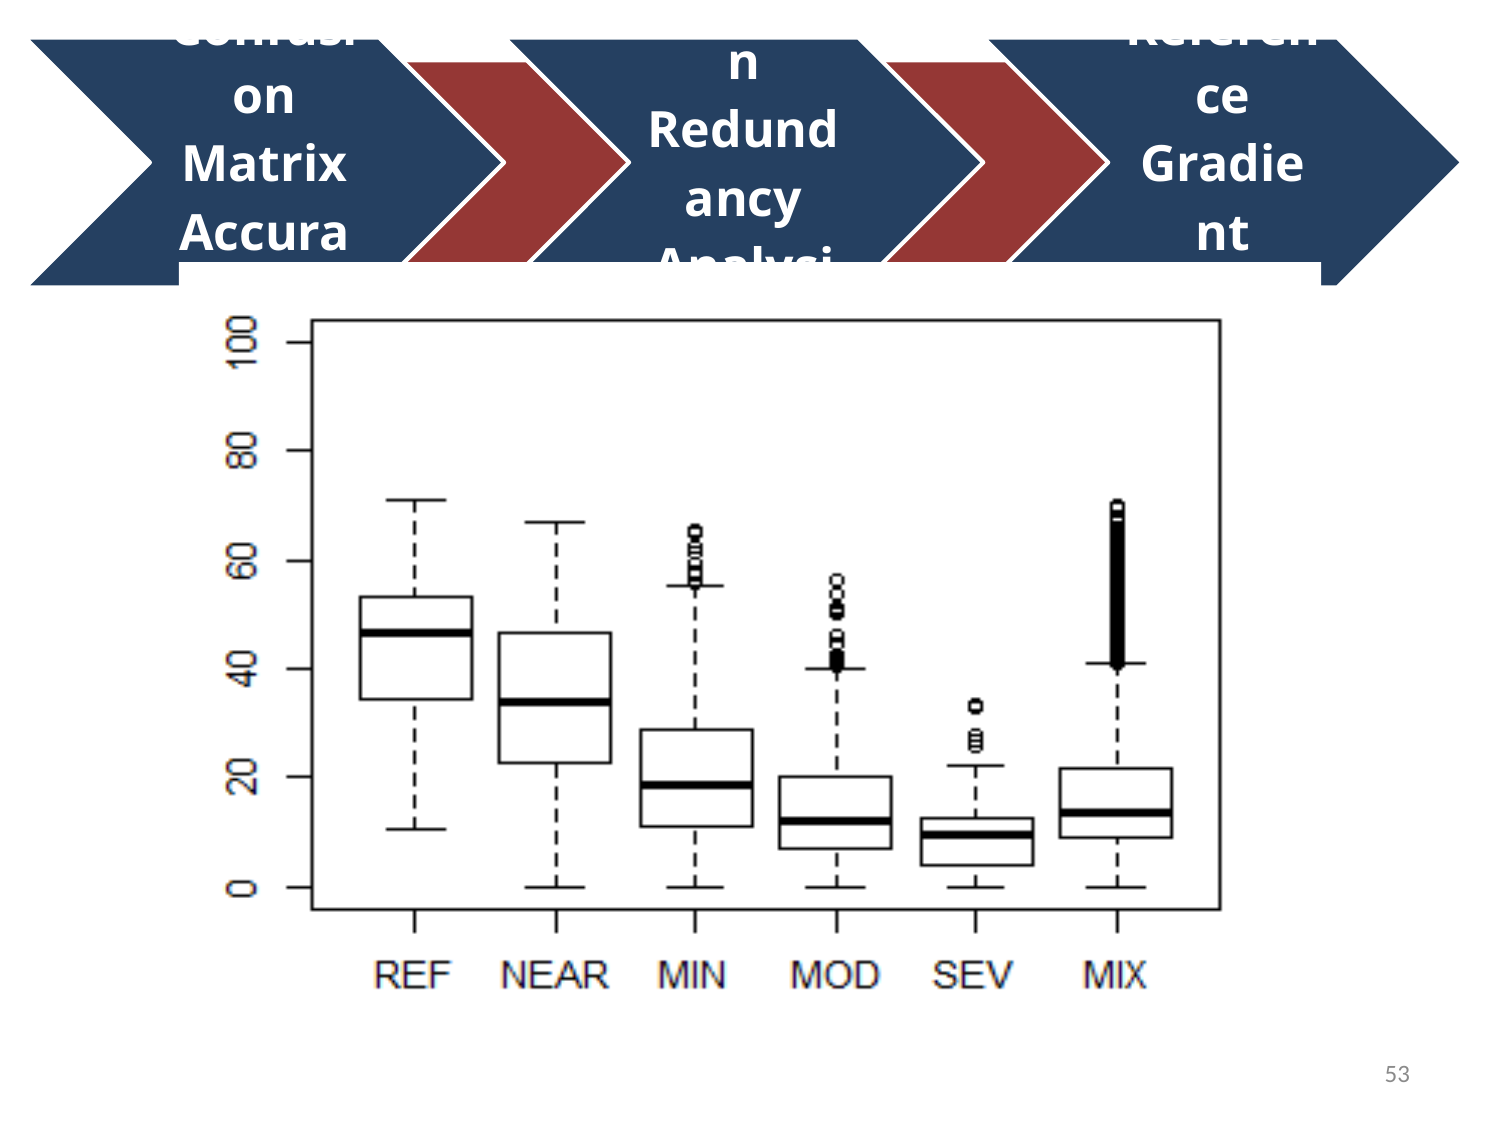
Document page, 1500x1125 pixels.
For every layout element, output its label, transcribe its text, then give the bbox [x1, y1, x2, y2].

slide_number 53 [1074, 1042, 1425, 1103]
picture [178, 262, 1322, 1076]
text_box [24, 37, 1463, 288]
